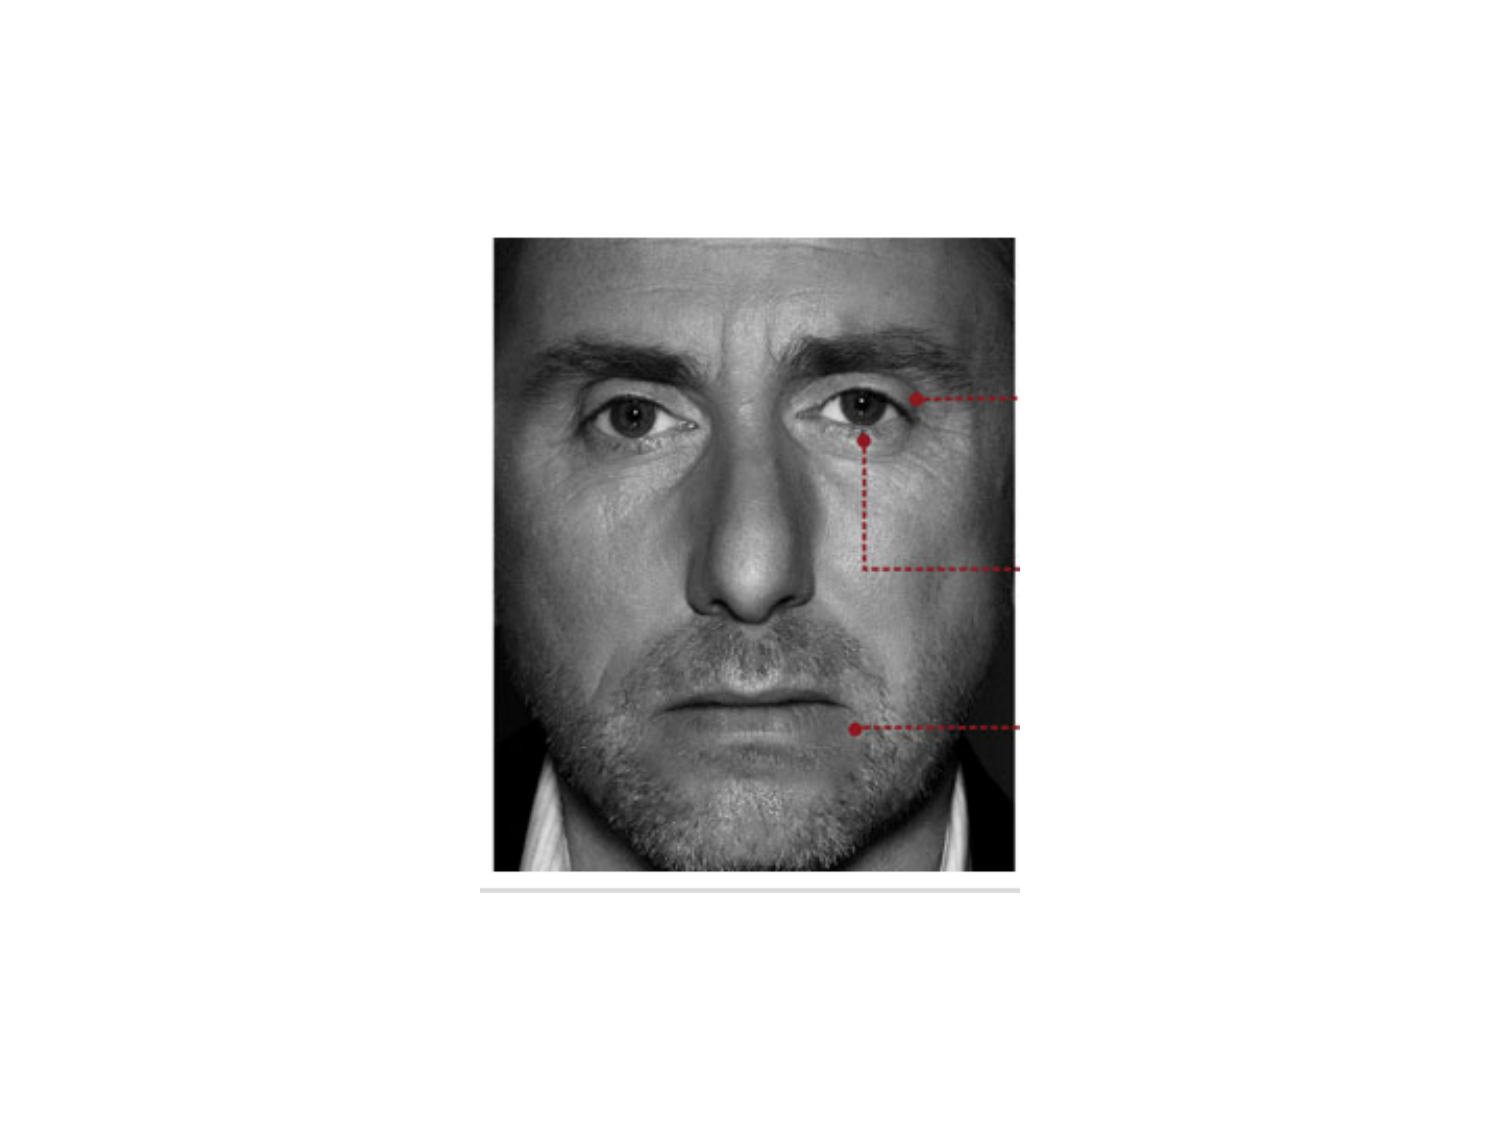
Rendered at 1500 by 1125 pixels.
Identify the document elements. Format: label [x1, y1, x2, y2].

picture [479, 231, 1021, 893]
